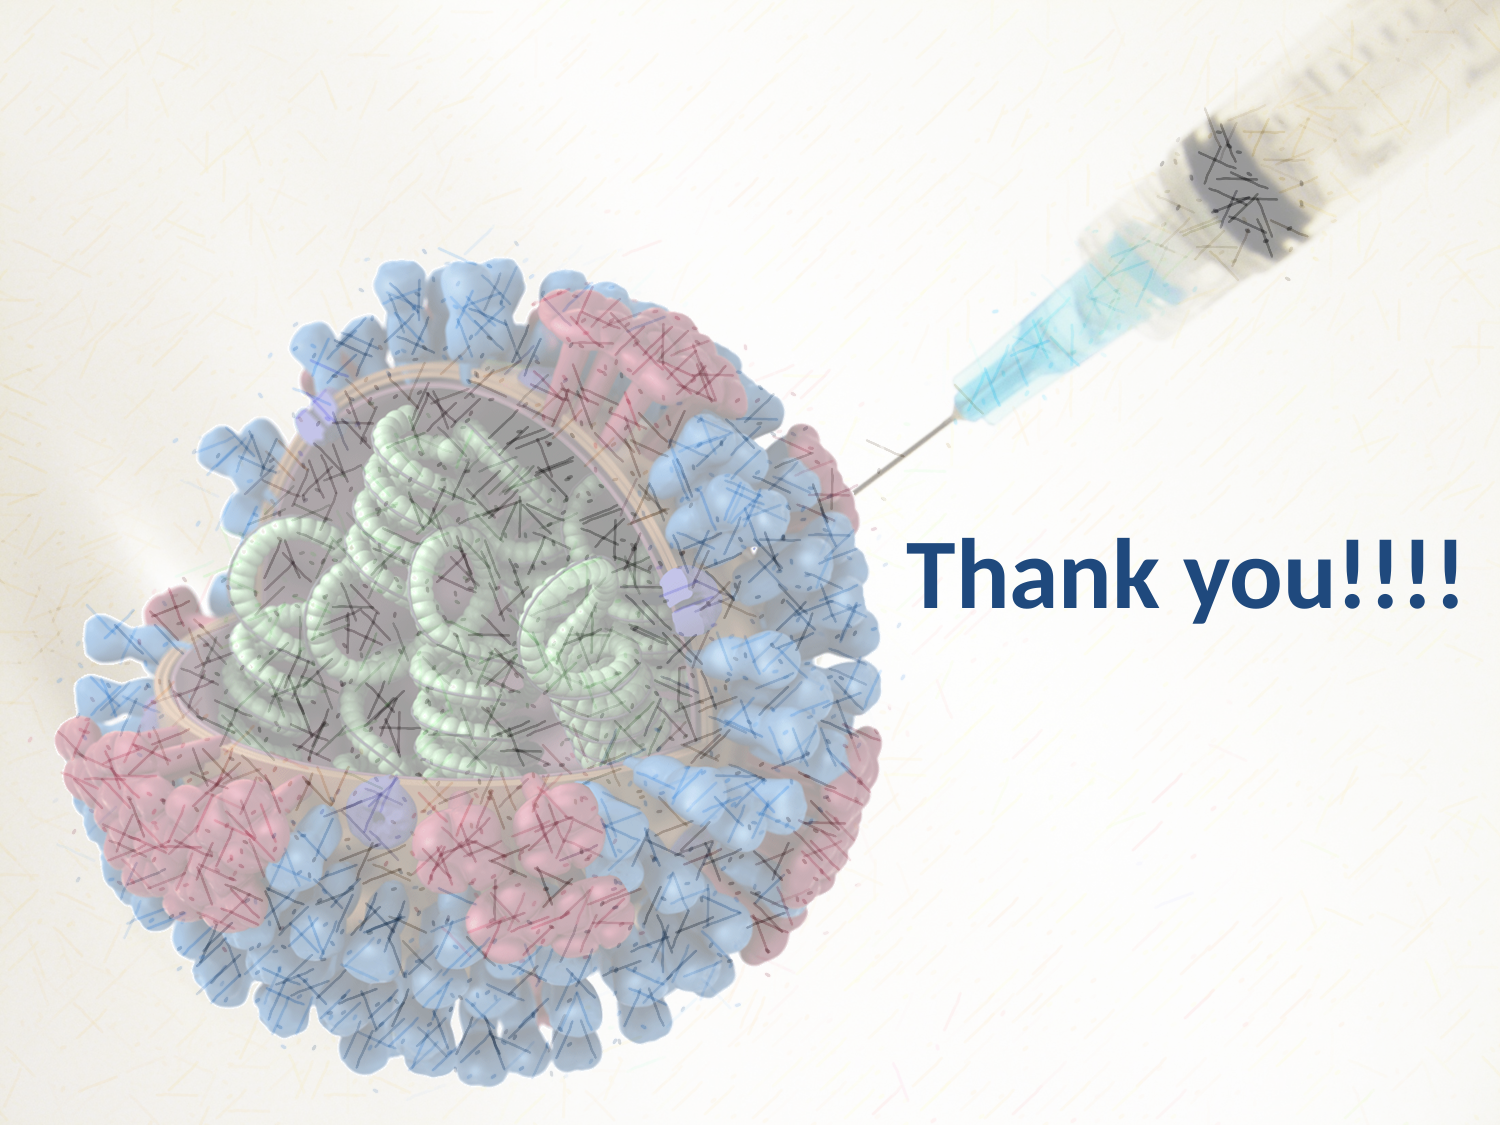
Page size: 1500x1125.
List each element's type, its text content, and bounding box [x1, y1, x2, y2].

text_box [200, 69, 1252, 247]
title Thank you!!!! [891, 479, 1500, 657]
picture [0, 0, 1500, 1125]
